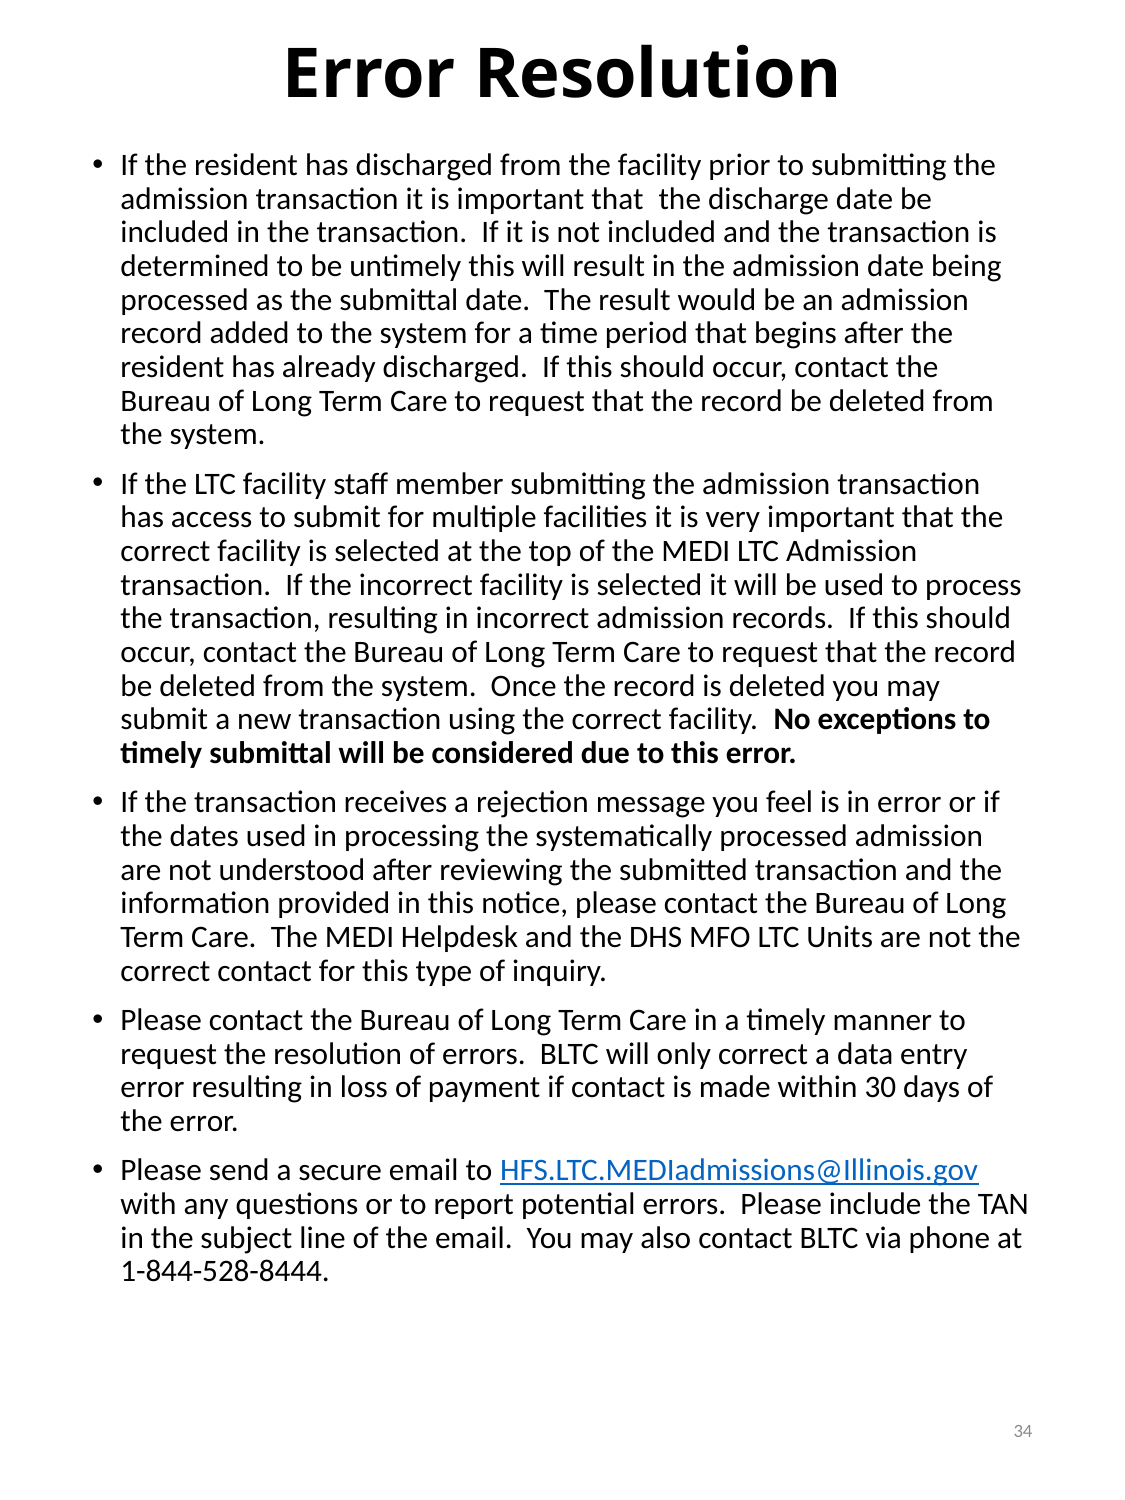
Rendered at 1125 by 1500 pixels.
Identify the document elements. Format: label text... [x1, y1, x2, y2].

title Error Resolution [77, 29, 1048, 121]
slide_number 34 [794, 1390, 1048, 1471]
list If the resident has discharged from the facility prior to submitting the admission transaction it is important that the discharge date be included in the transaction. If it is not included and the transaction is determined to be untimely this will result in the admission date being processed as the submittal date. The result would be an admission record added to the system for a time period that begins after the resident has already discharged. If this should occur, contact the Bureau of Long Term Care to request that the record be deleted from the system. If the LTC facility staff member submitting the admission transaction has access to submit for multiple facilities it is very important that the correct facility is selected at the top of the MEDI LTC Admission transaction. If the incorrect facility is selected it will be used to process the transaction, resulting in incorrect admission records. If this should occur, contact the Bureau of Long Term Care to request that the record be deleted from the system. Once the record is deleted you may submit a new transaction using the correct facility. No exceptions to timely submittal will be considered due to this error. If the transaction receives a rejection message you feel is in error or if the dates used in processing the systematically processed admission are not understood after reviewing the submitted transaction and the information provided in this notice, please contact the Bureau of Long Term Care. The MEDI Helpdesk and the DHS MFO LTC Units are not the correct contact for this type of inquiry. Please contact the Bureau of Long Term Care in a timely manner to request the resolution of errors. BLTC will only correct a data entry error resulting in loss of payment if contact is made within 30 days of the error. Please send a secure email to HFS.LTC.MEDIadmissions@Illinois.gov with any questions or to report potential errors. Please include the TAN in the subject line of the email. You may also contact BLTC via phone at 1-844-528-8444. [77, 141, 1048, 1391]
